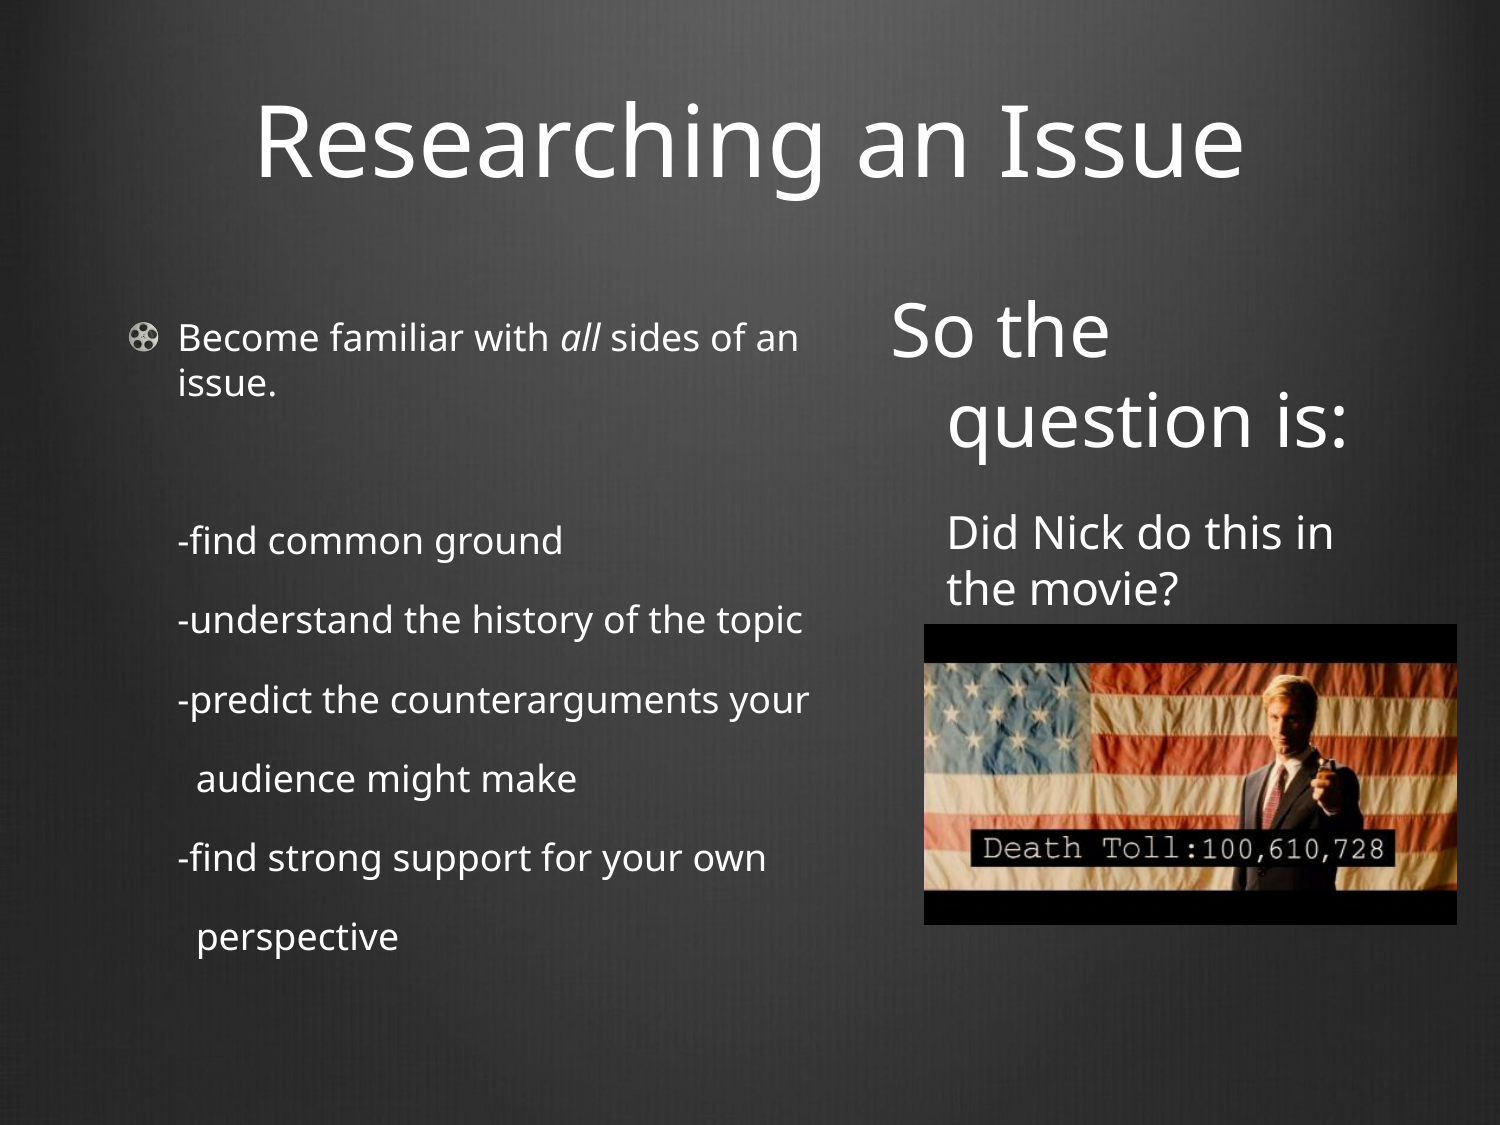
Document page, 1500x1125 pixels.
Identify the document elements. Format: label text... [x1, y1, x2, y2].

text_box So the question is: Did Nick do this in the movie? [875, 275, 1425, 974]
title Researching an Issue [112, 19, 1388, 255]
picture [127, 320, 160, 353]
picture [924, 624, 1457, 925]
list Become familiar with all sides of an issue. -find common ground -understand the history of the topic -predict the counterarguments your audience might make -find strong support for your own perspective [112, 306, 838, 1005]
